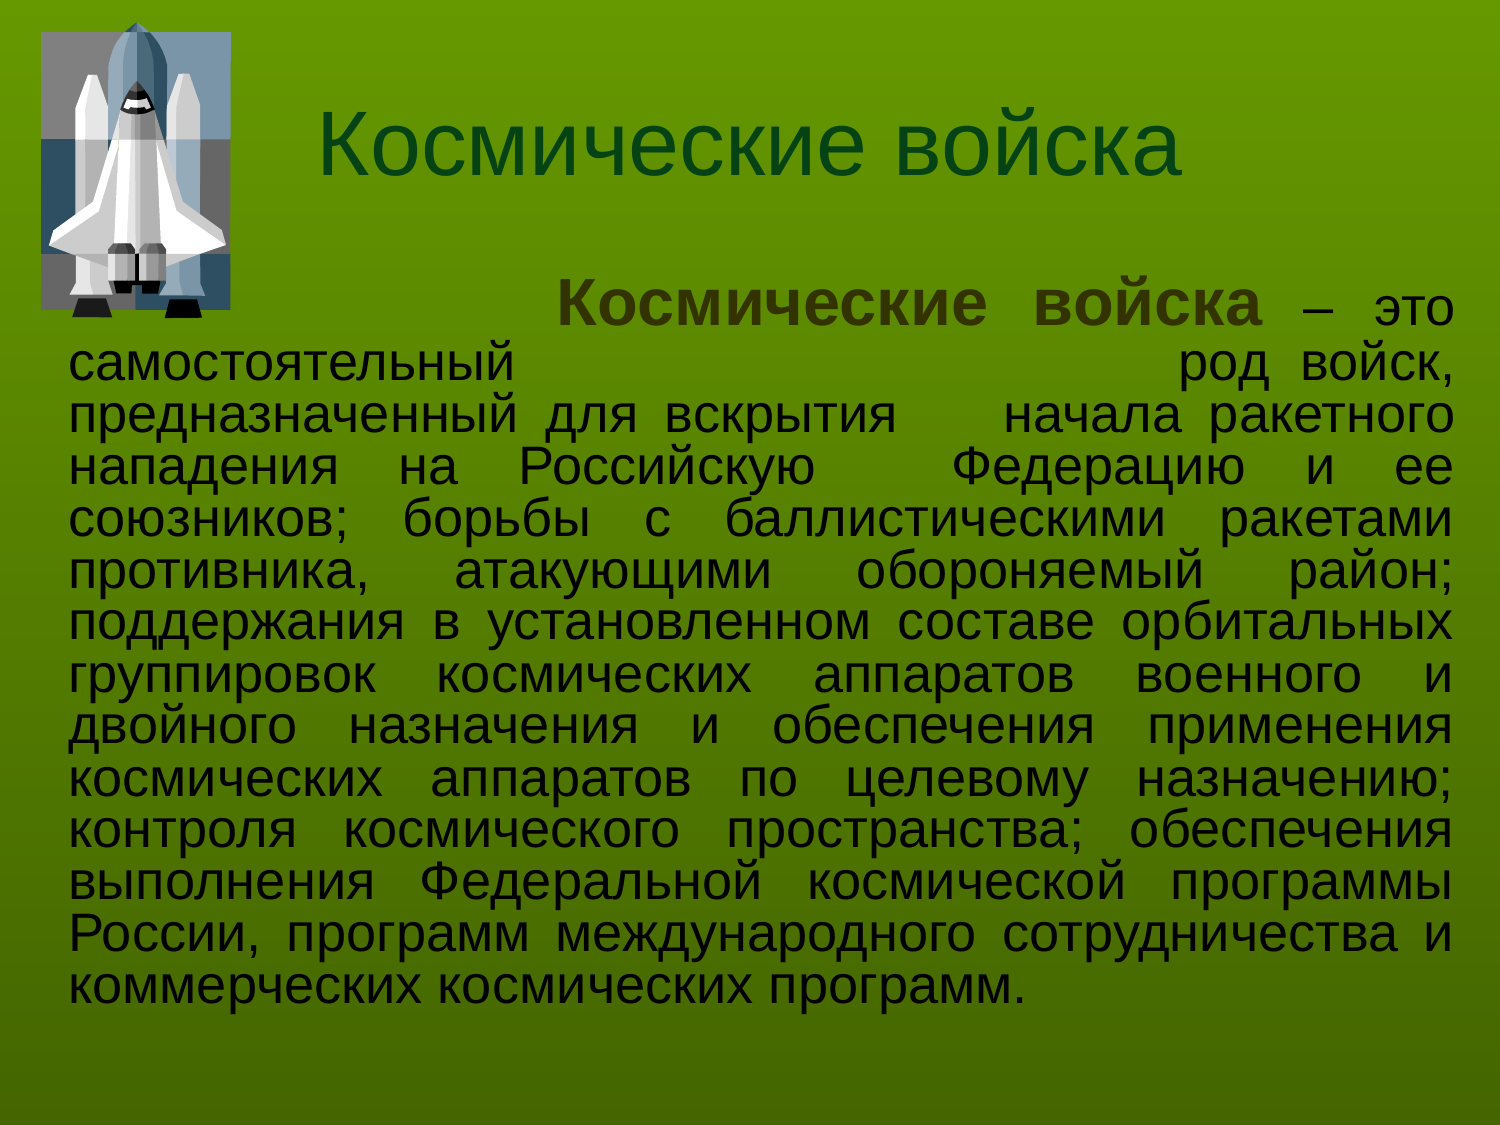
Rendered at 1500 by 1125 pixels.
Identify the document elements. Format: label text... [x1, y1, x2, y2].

picture [40, 18, 235, 322]
list Космические войска – это самостоятельный род войск, предназначенный для вскрытия начала ракетного нападения на Российскую Федерацию и ее союзников; борьбы с баллистическими ракетами противника, атакующими обороняемый район; поддержания в установленном составе орбитальных группировок космических аппаратов военного и двойного назначения и обеспечения применения космических аппаратов по целевому назначению; контроля космического пространства; обеспечения выполнения Федеральной космической программы России, программ международного сотрудничества и коммерческих космических программ. [52, 266, 1472, 1125]
title Космические войска [239, 44, 1426, 233]
